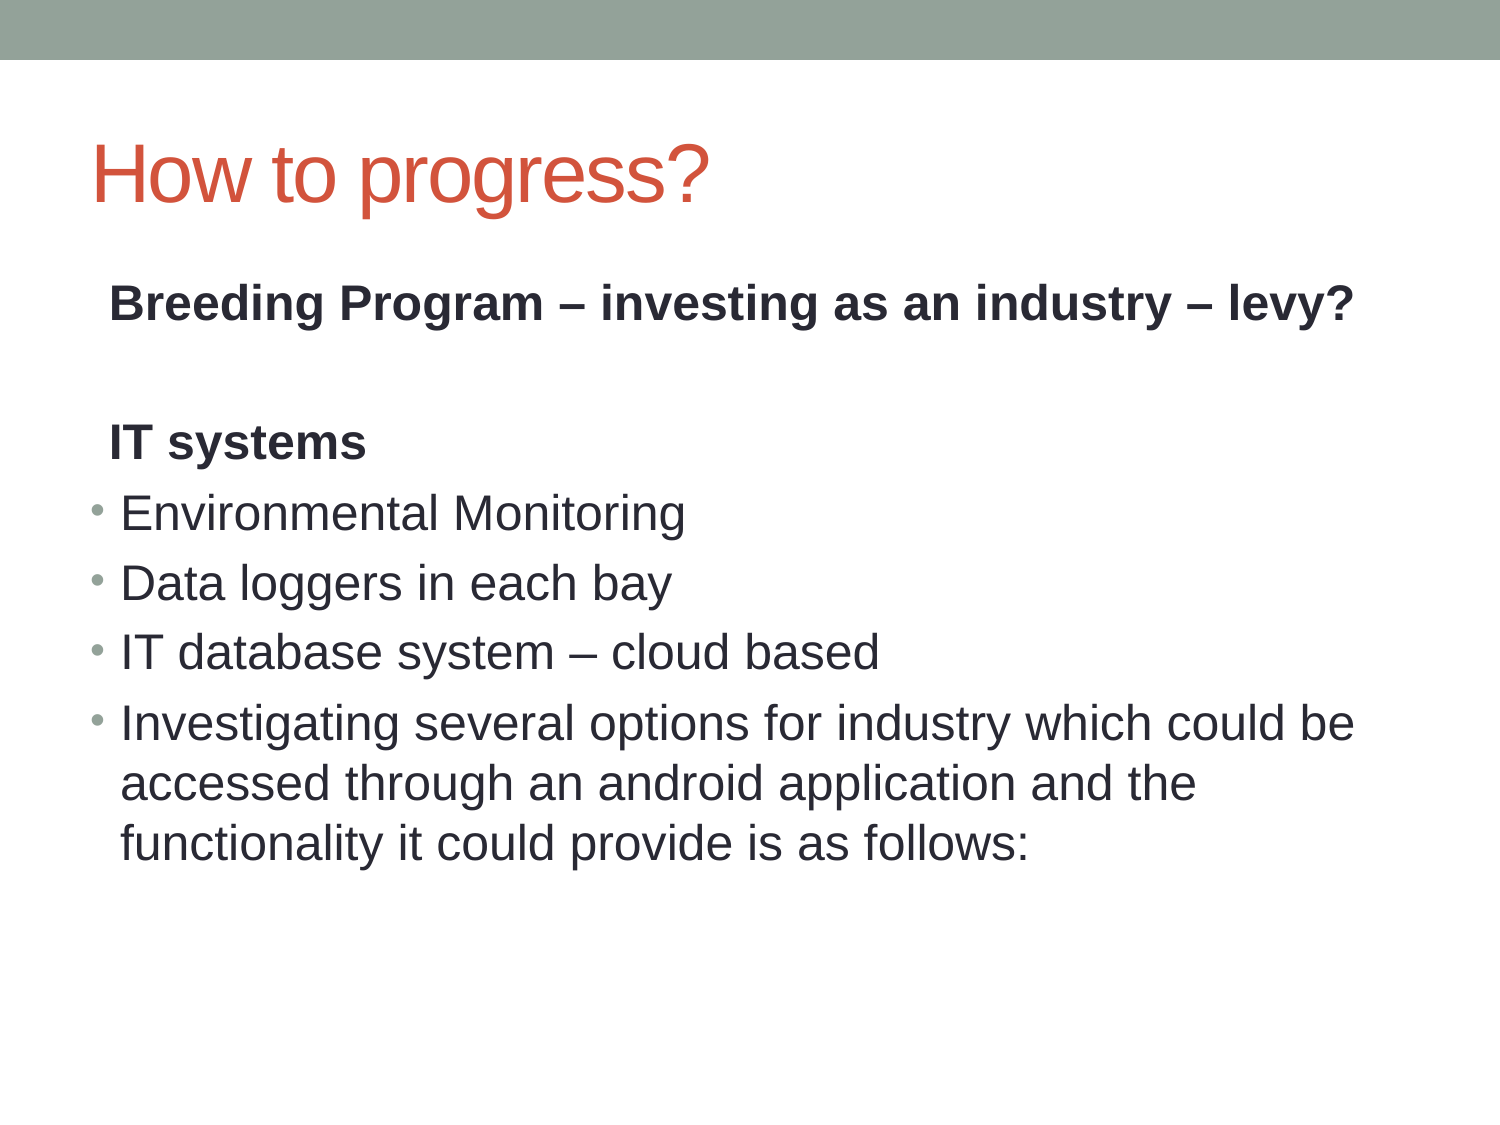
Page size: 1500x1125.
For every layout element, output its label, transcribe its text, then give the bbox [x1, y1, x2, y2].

list Breeding Program – investing as an industry – levy? IT systems Environmental Monitoring Data loggers in each bay IT database system – cloud based Investigating several options for industry which could be accessed through an android application and the functionality it could provide is as follows: [75, 262, 1425, 1063]
title How to progress? [75, 87, 1425, 250]
